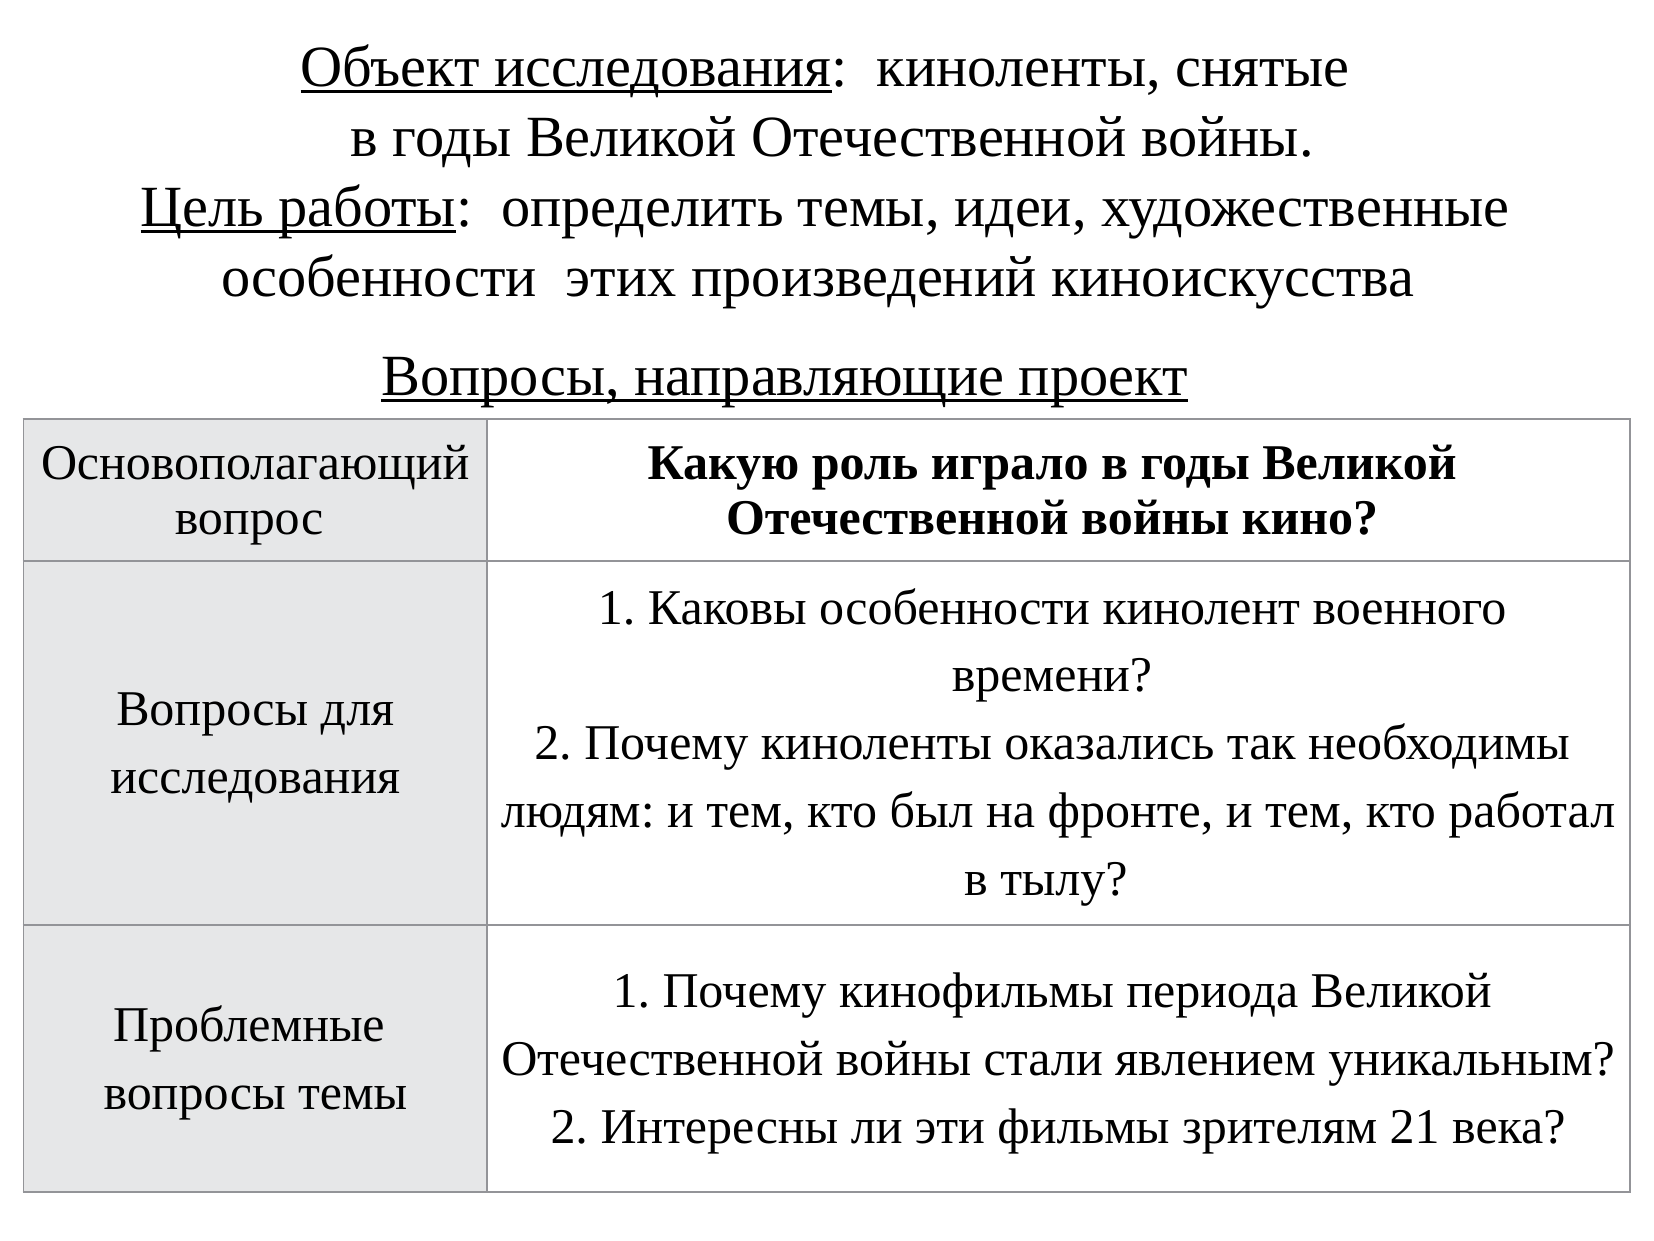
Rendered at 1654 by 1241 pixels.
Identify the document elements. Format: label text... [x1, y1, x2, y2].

table_cell Вопросы для исследования [24, 562, 486, 924]
text_box Вопросы, направляющие проект [366, 336, 1204, 417]
table_cell 1. Каковы особенности кинолент военного времени? 2. Почему киноленты оказались так необходимы людям: и тем, кто был на фронте, и тем, кто работал в тылу? [488, 562, 1629, 924]
table_cell Проблемные вопросы темы [24, 926, 486, 1191]
table_header Какую роль играло в годы Великой Отечественной войны кино? [488, 420, 1629, 560]
table_cell 1. Почему кинофильмы периода Великой Отечественной войны стали явлением уникальным? 2. Интересны ли эти фильмы зрителям 21 века? [488, 926, 1629, 1191]
table_header Основополагающий вопрос [24, 420, 486, 560]
text_box Объект исследования: киноленты, снятые в годы Великой Отечественной войны. Цель работы: определить темы, идеи, художественные особенности этих произведений киноискусства. [11, 0, 1654, 337]
